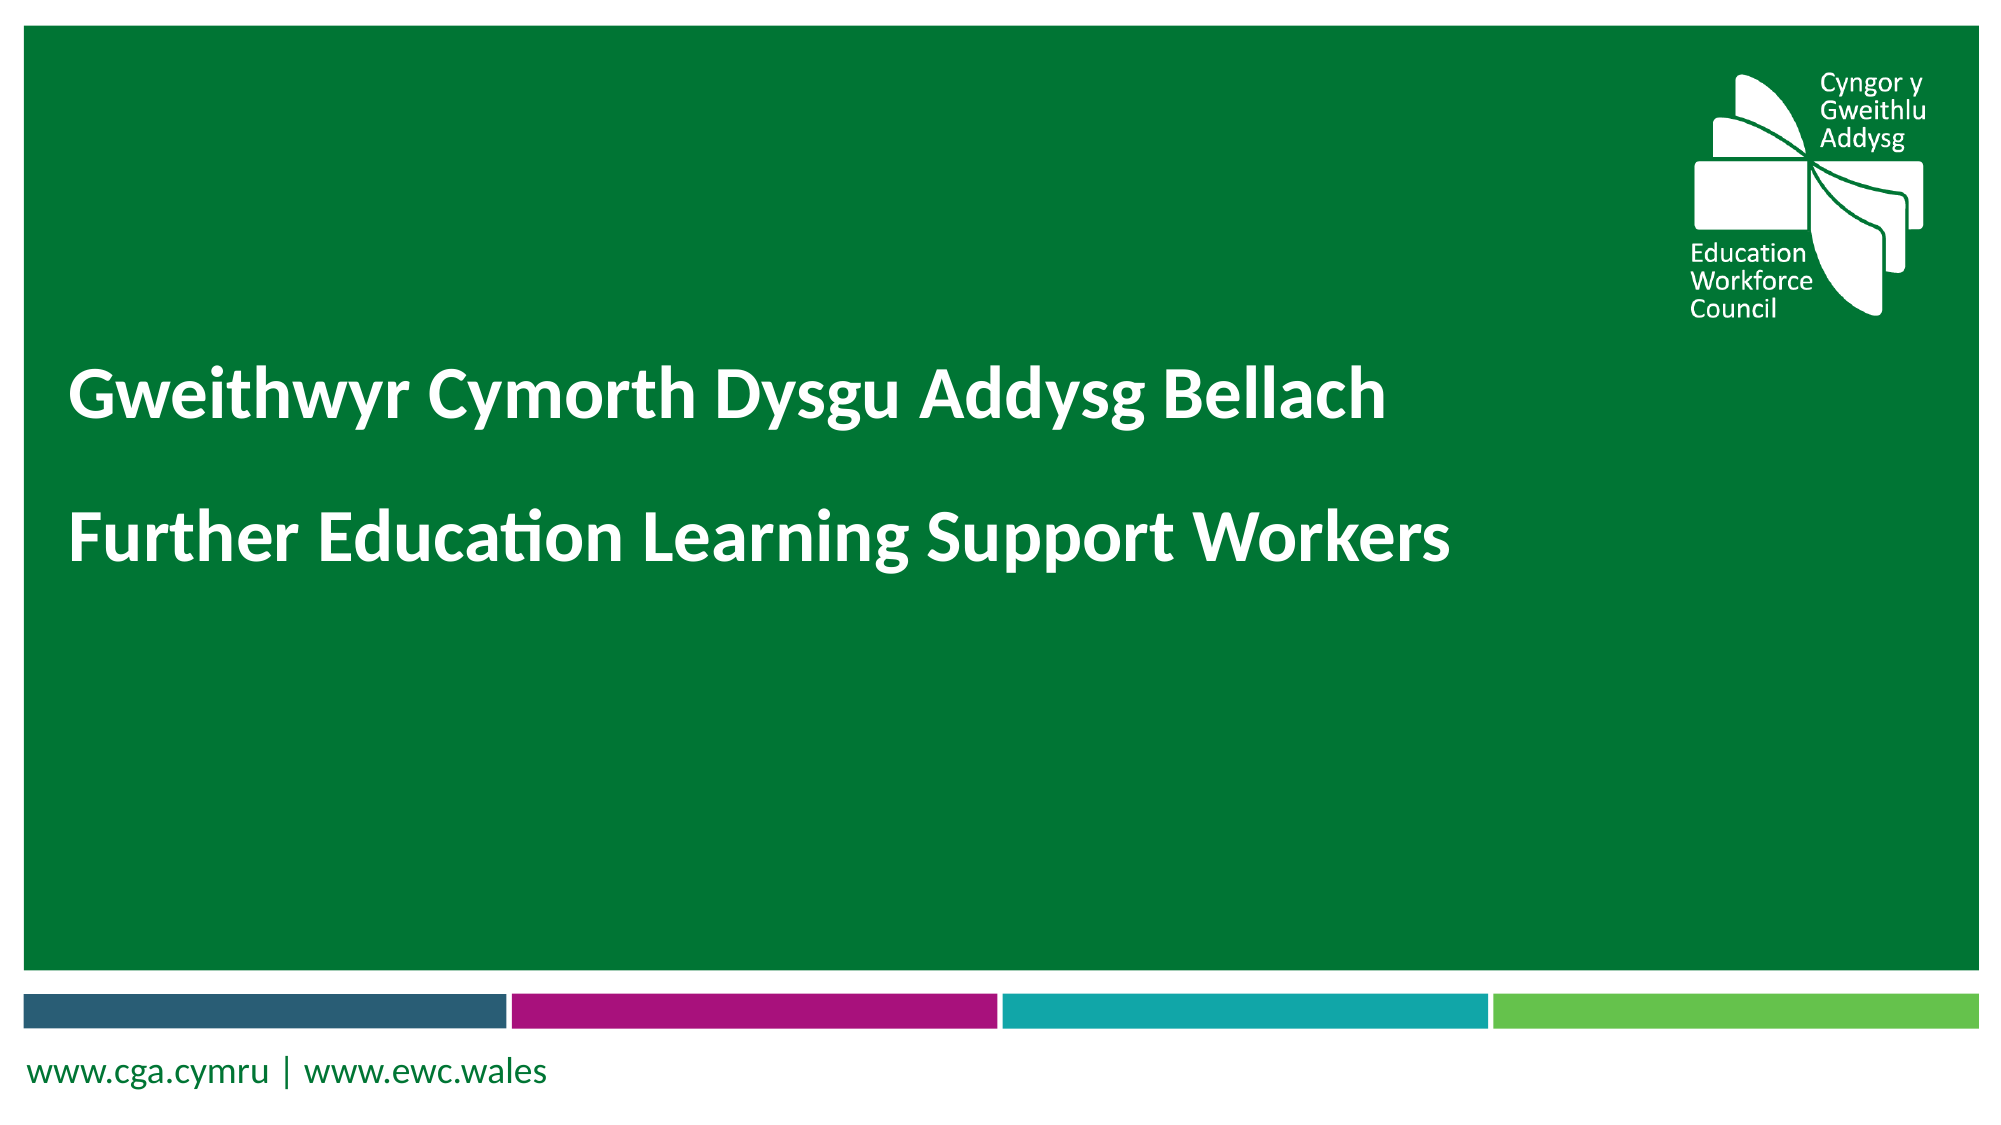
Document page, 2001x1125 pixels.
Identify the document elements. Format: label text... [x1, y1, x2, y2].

list Further Education Learning Support Workers [53, 488, 1523, 589]
picture [1632, 26, 1979, 346]
list Gweithwyr Cymorth Dysgu Addysg Bellach [53, 346, 1523, 446]
